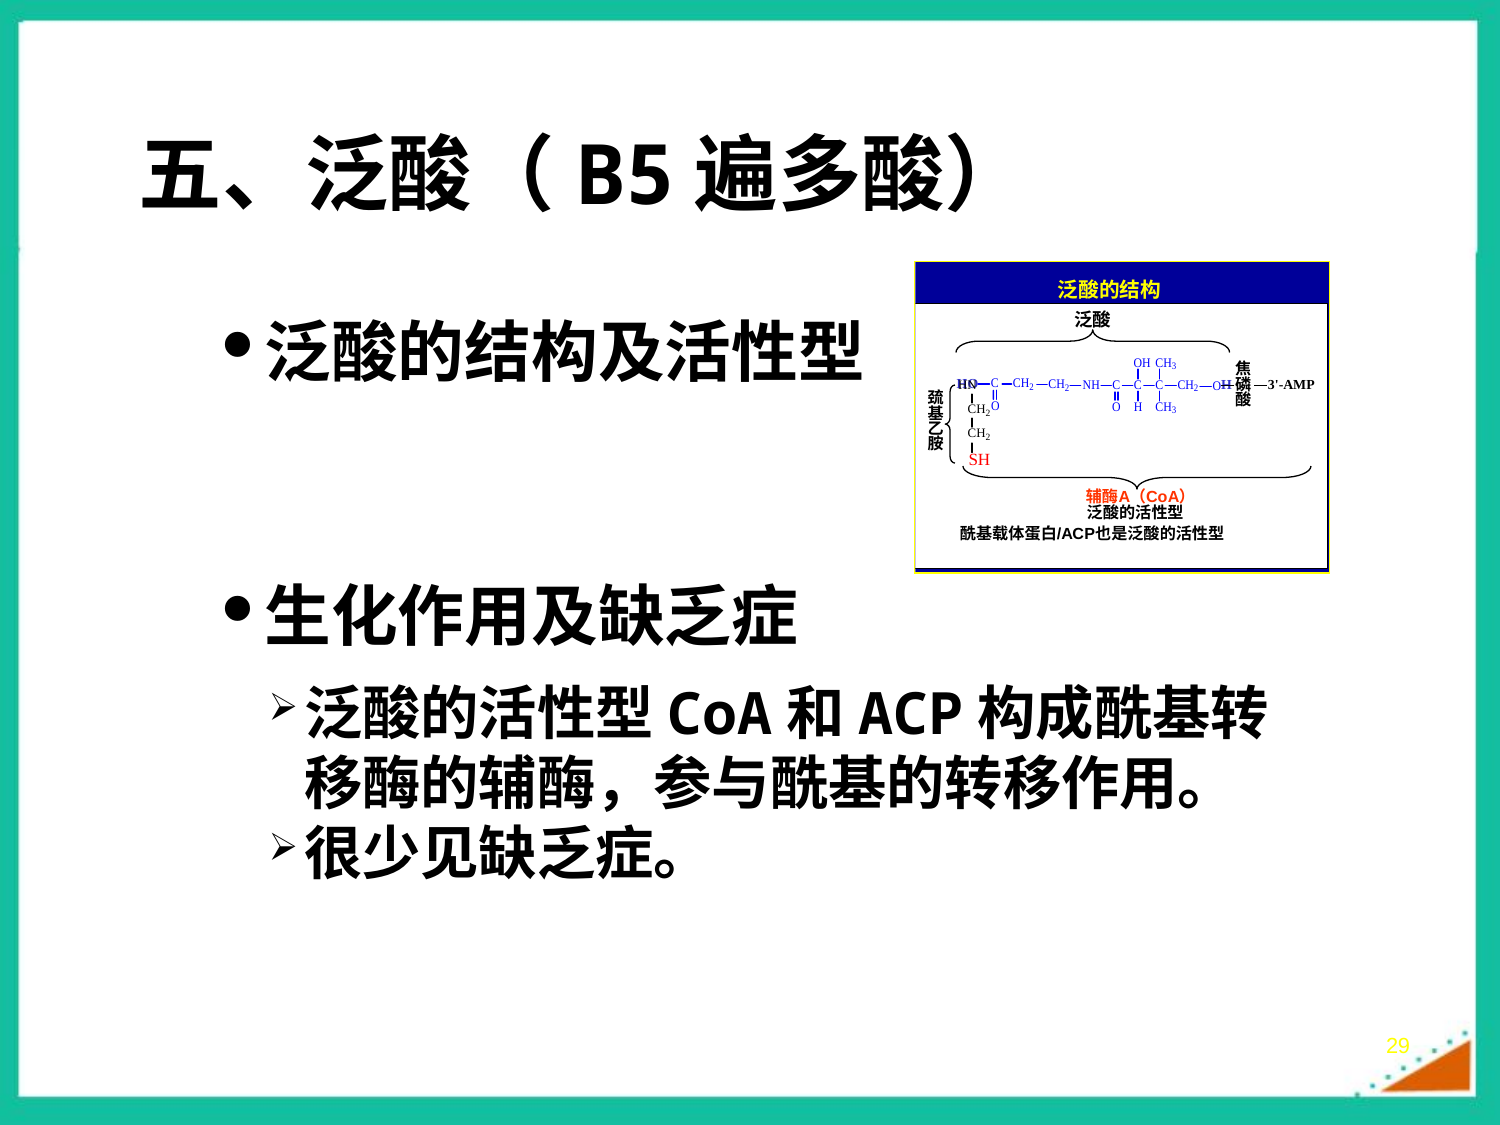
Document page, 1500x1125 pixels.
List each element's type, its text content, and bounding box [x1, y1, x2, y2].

picture [0, 0, 1500, 1125]
slide_number 29 [1074, 1024, 1425, 1103]
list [915, 262, 1330, 573]
text_box 泛酸的活性型CoA和ACP构成酰基转移酶的辅酶，参与酰基的转移作用。 很少见缺乏症。 [253, 668, 1329, 894]
text_box 生化作用及缺乏症 [206, 550, 868, 662]
text_box 泛酸的结构及活性型 [206, 278, 910, 398]
text_box 五、泛酸（B5遍多酸） [123, 123, 1075, 220]
